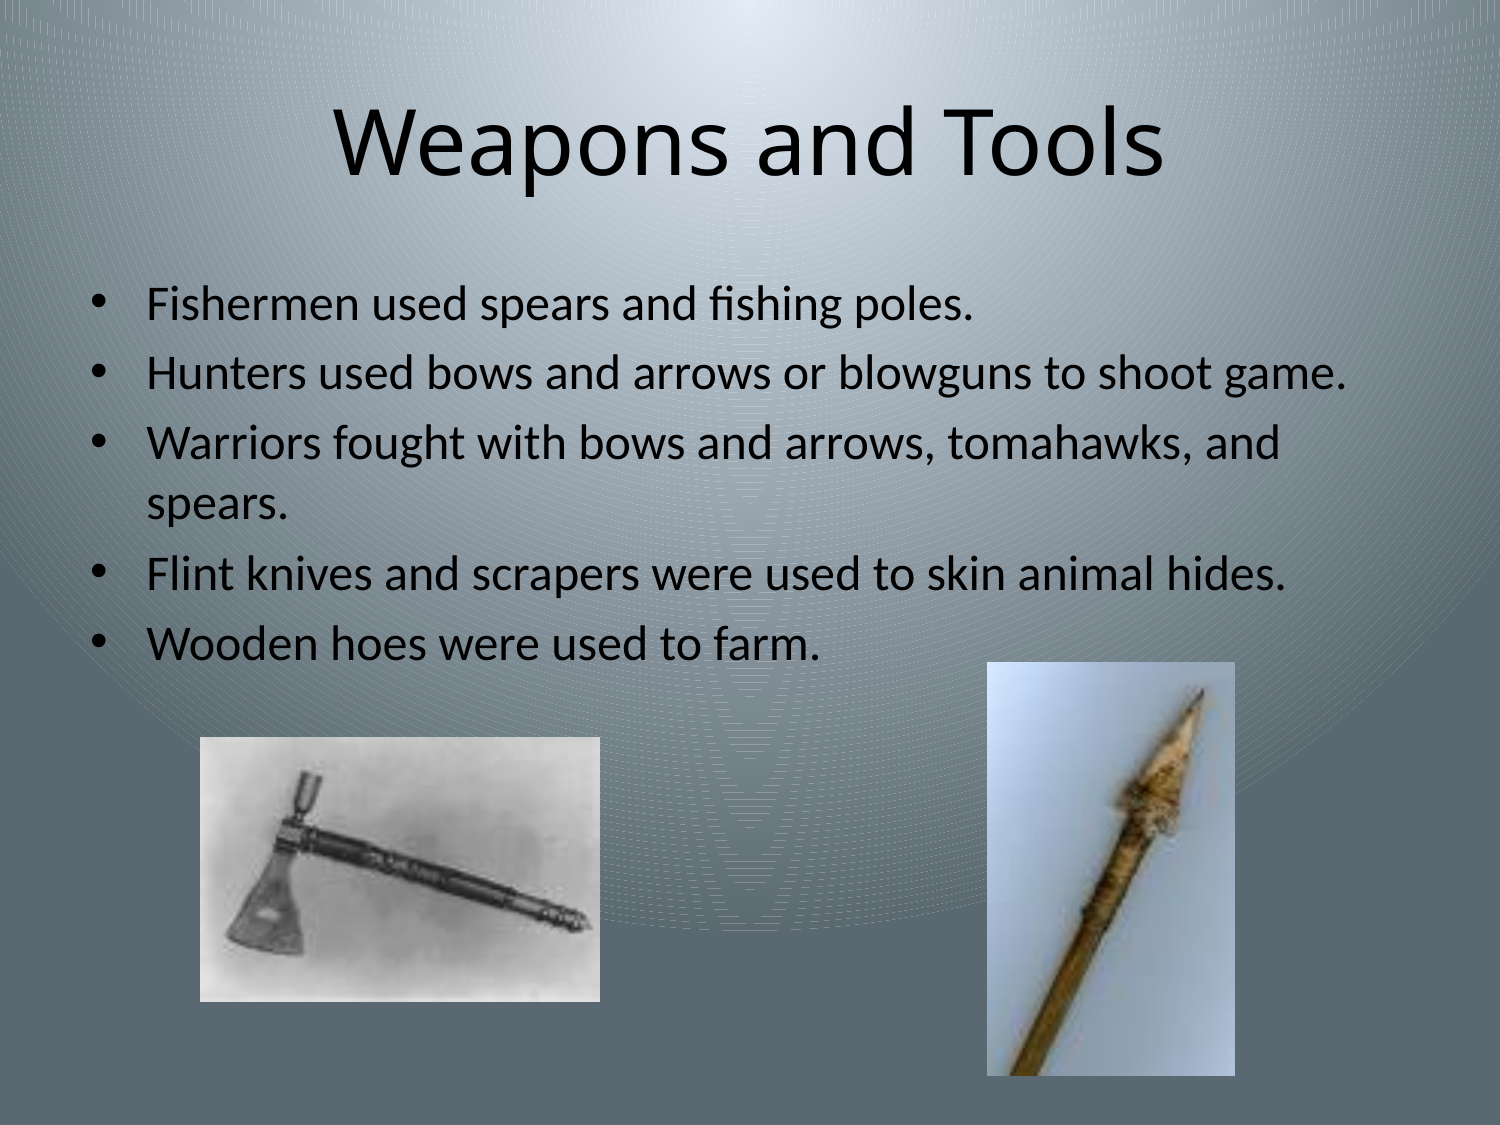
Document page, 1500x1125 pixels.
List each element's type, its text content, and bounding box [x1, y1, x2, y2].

title Weapons and Tools [75, 45, 1425, 233]
picture [199, 737, 601, 1003]
list Fishermen used spears and fishing poles. Hunters used bows and arrows or blowguns to shoot game. Warriors fought with bows and arrows, tomahawks, and spears. Flint knives and scrapers were used to skin animal hides. Wooden hoes were used to farm. [75, 262, 1425, 1005]
picture [987, 662, 1235, 1076]
